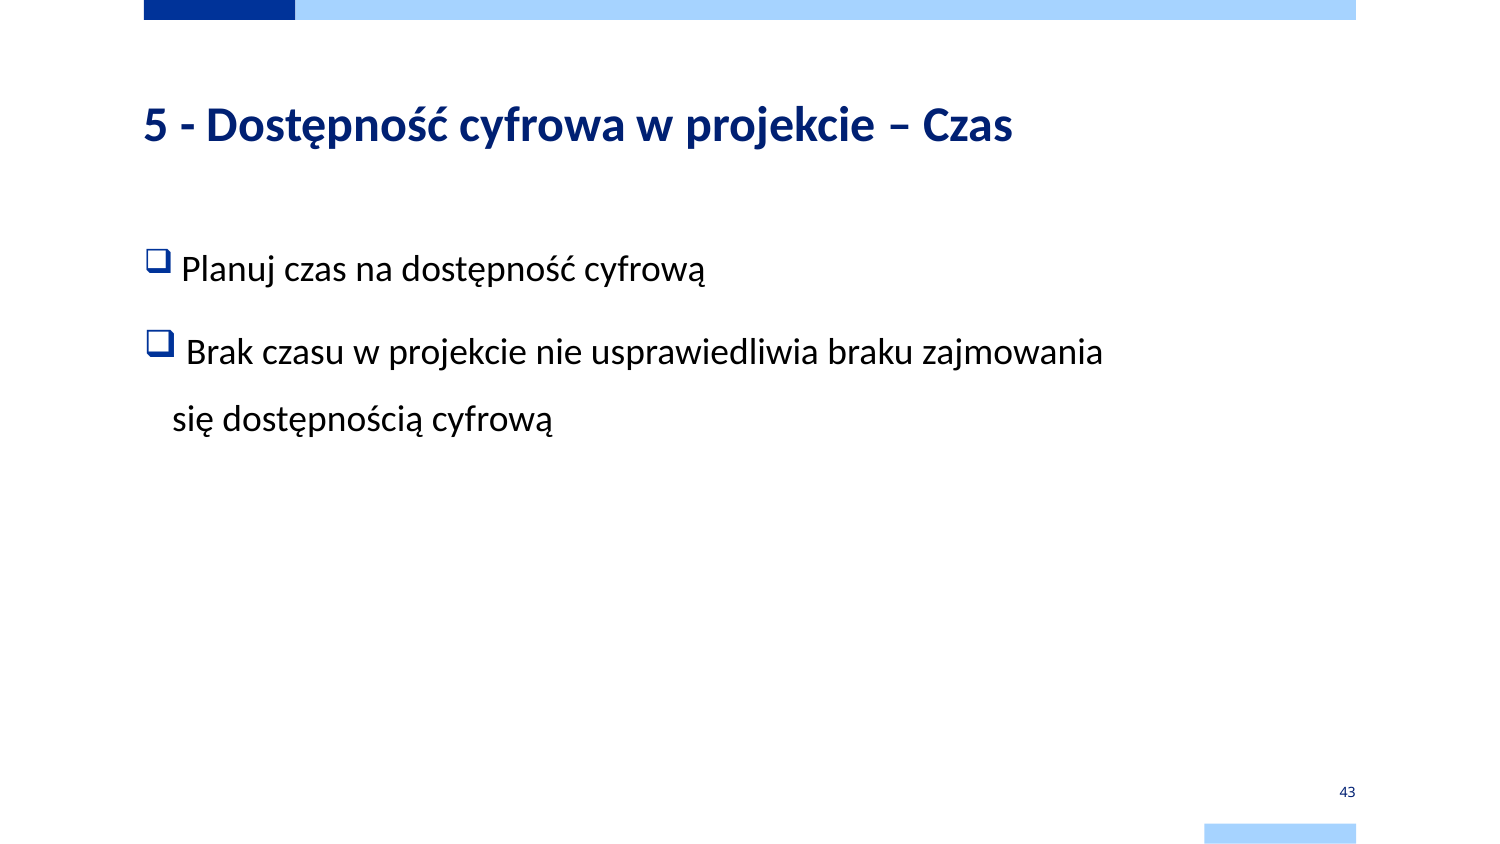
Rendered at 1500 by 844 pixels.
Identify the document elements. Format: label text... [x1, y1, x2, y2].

slide_number 43 [1204, 783, 1356, 804]
list Planuj czas na dostępność cyfrową Brak czasu w projekcie nie usprawiedliwia braku zajmowania się dostępnością cyfrową [143, 220, 1357, 744]
title 5 - Dostępność cyfrowa w projekcie – Czas [143, 100, 1357, 220]
